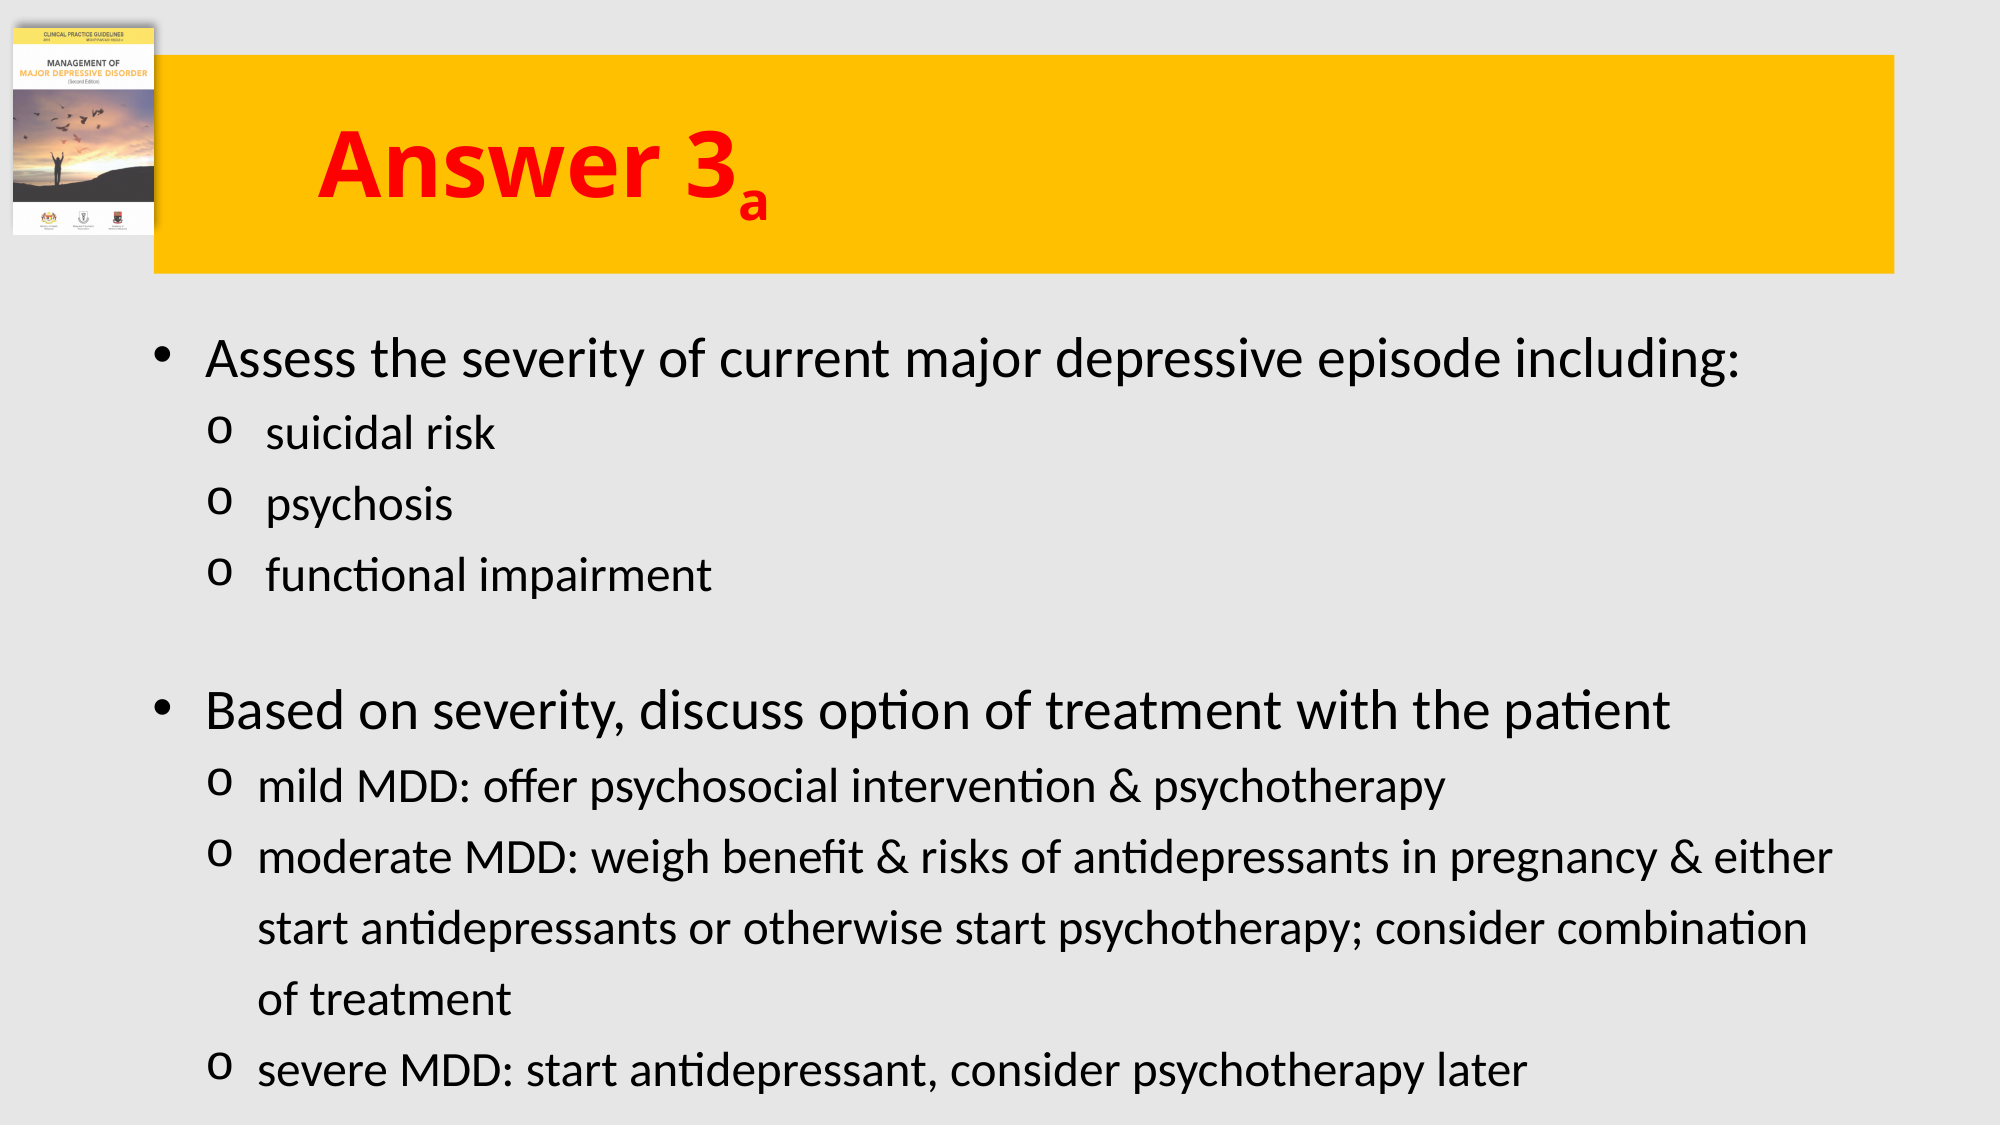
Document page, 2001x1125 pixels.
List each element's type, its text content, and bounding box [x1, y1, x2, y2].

picture [13, 28, 154, 235]
title Answer 3a [153, 54, 1895, 274]
list Assess the severity of current major depressive episode including: suicidal risk psychosis functional impairment Based on severity, discuss option of treatment with the patient mild MDD: offer psychosocial intervention & psychotherapy moderate MDD: weigh benefit & risks of antidepressants in pregnancy & either start antidepressants or otherwise start psychotherapy; consider combination of treatment severe MDD: start antidepressant, consider psychotherapy later [137, 298, 1863, 1121]
